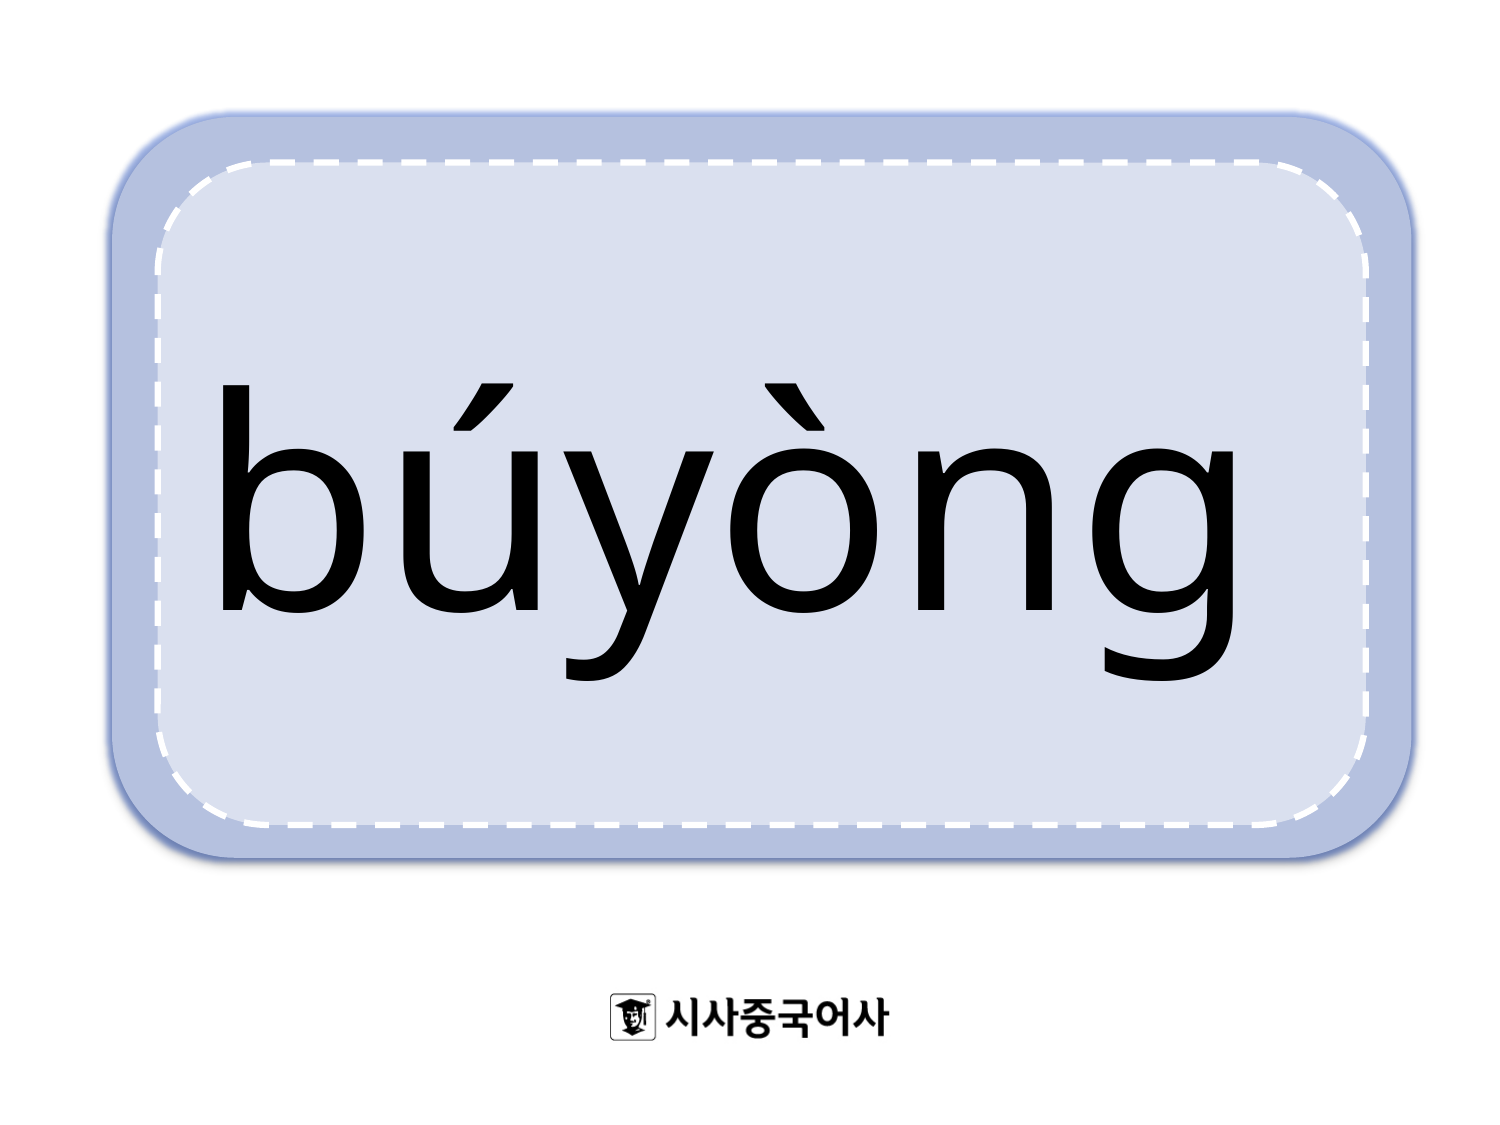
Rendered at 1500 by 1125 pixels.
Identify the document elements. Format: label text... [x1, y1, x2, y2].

text_box búyòng [162, 160, 1371, 824]
picture [602, 987, 898, 1047]
